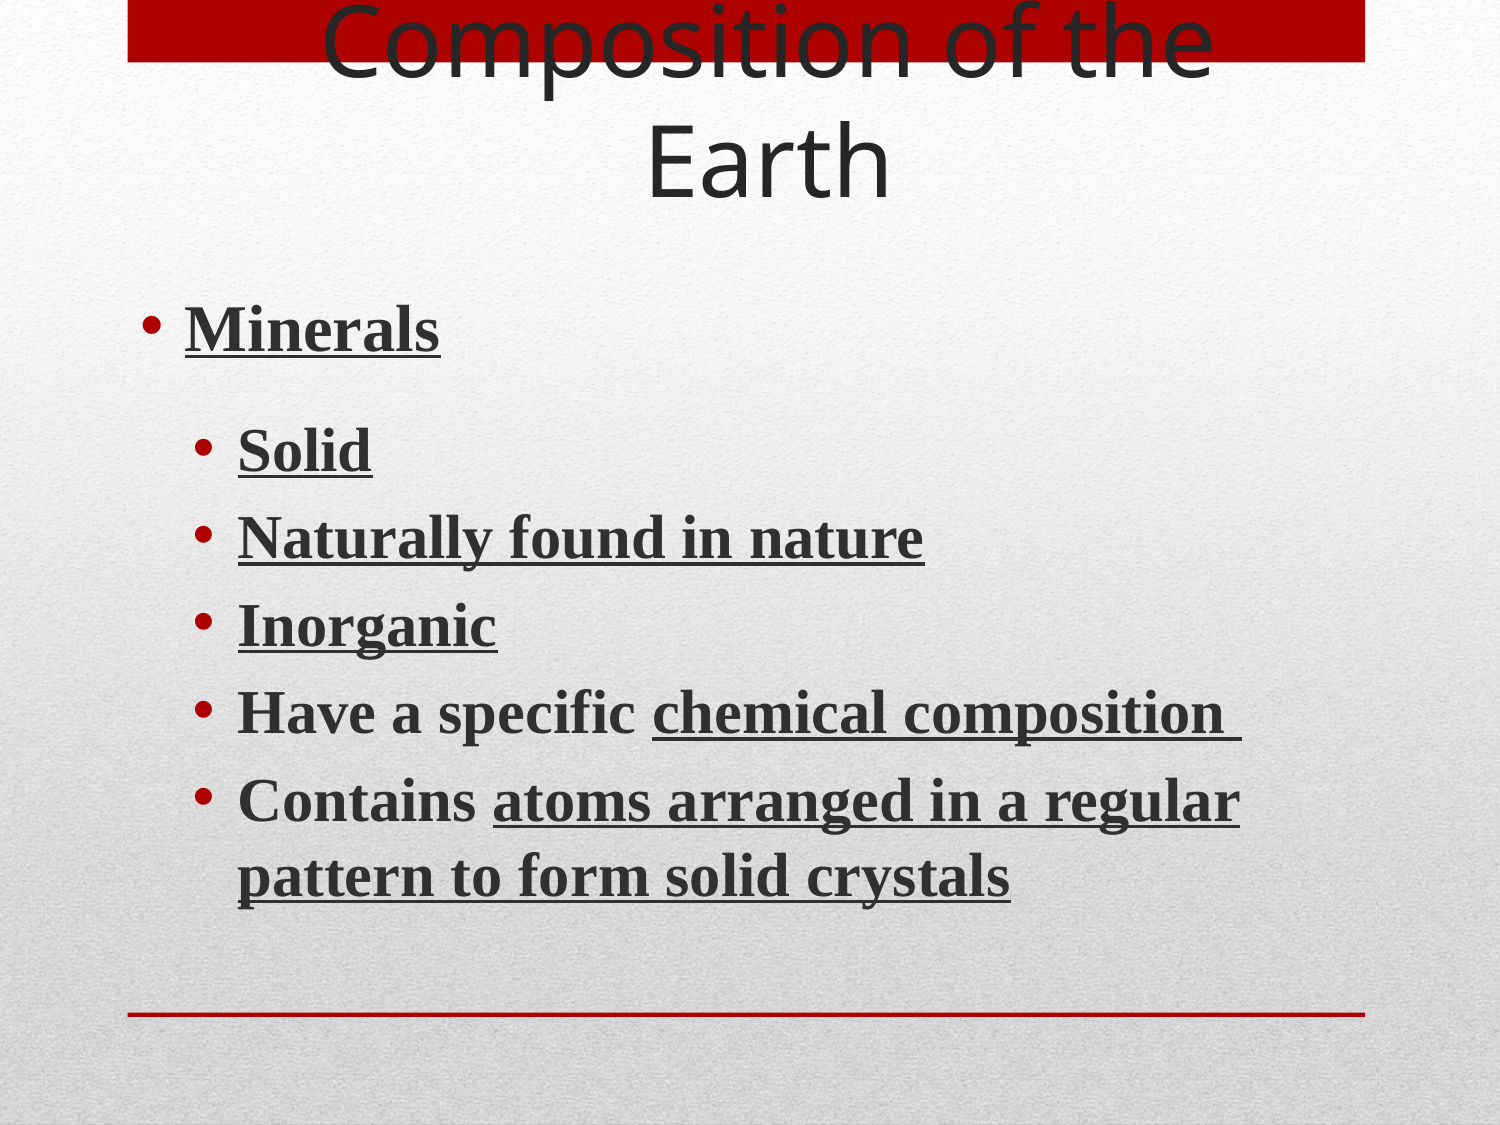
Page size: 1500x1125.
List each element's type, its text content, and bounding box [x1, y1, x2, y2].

list Minerals Solid Naturally found in nature Inorganic Have a specific chemical composition Contains atoms arranged in a regular pattern to form solid crystals [125, 224, 1350, 969]
title Composition of the Earth [200, 37, 1338, 224]
